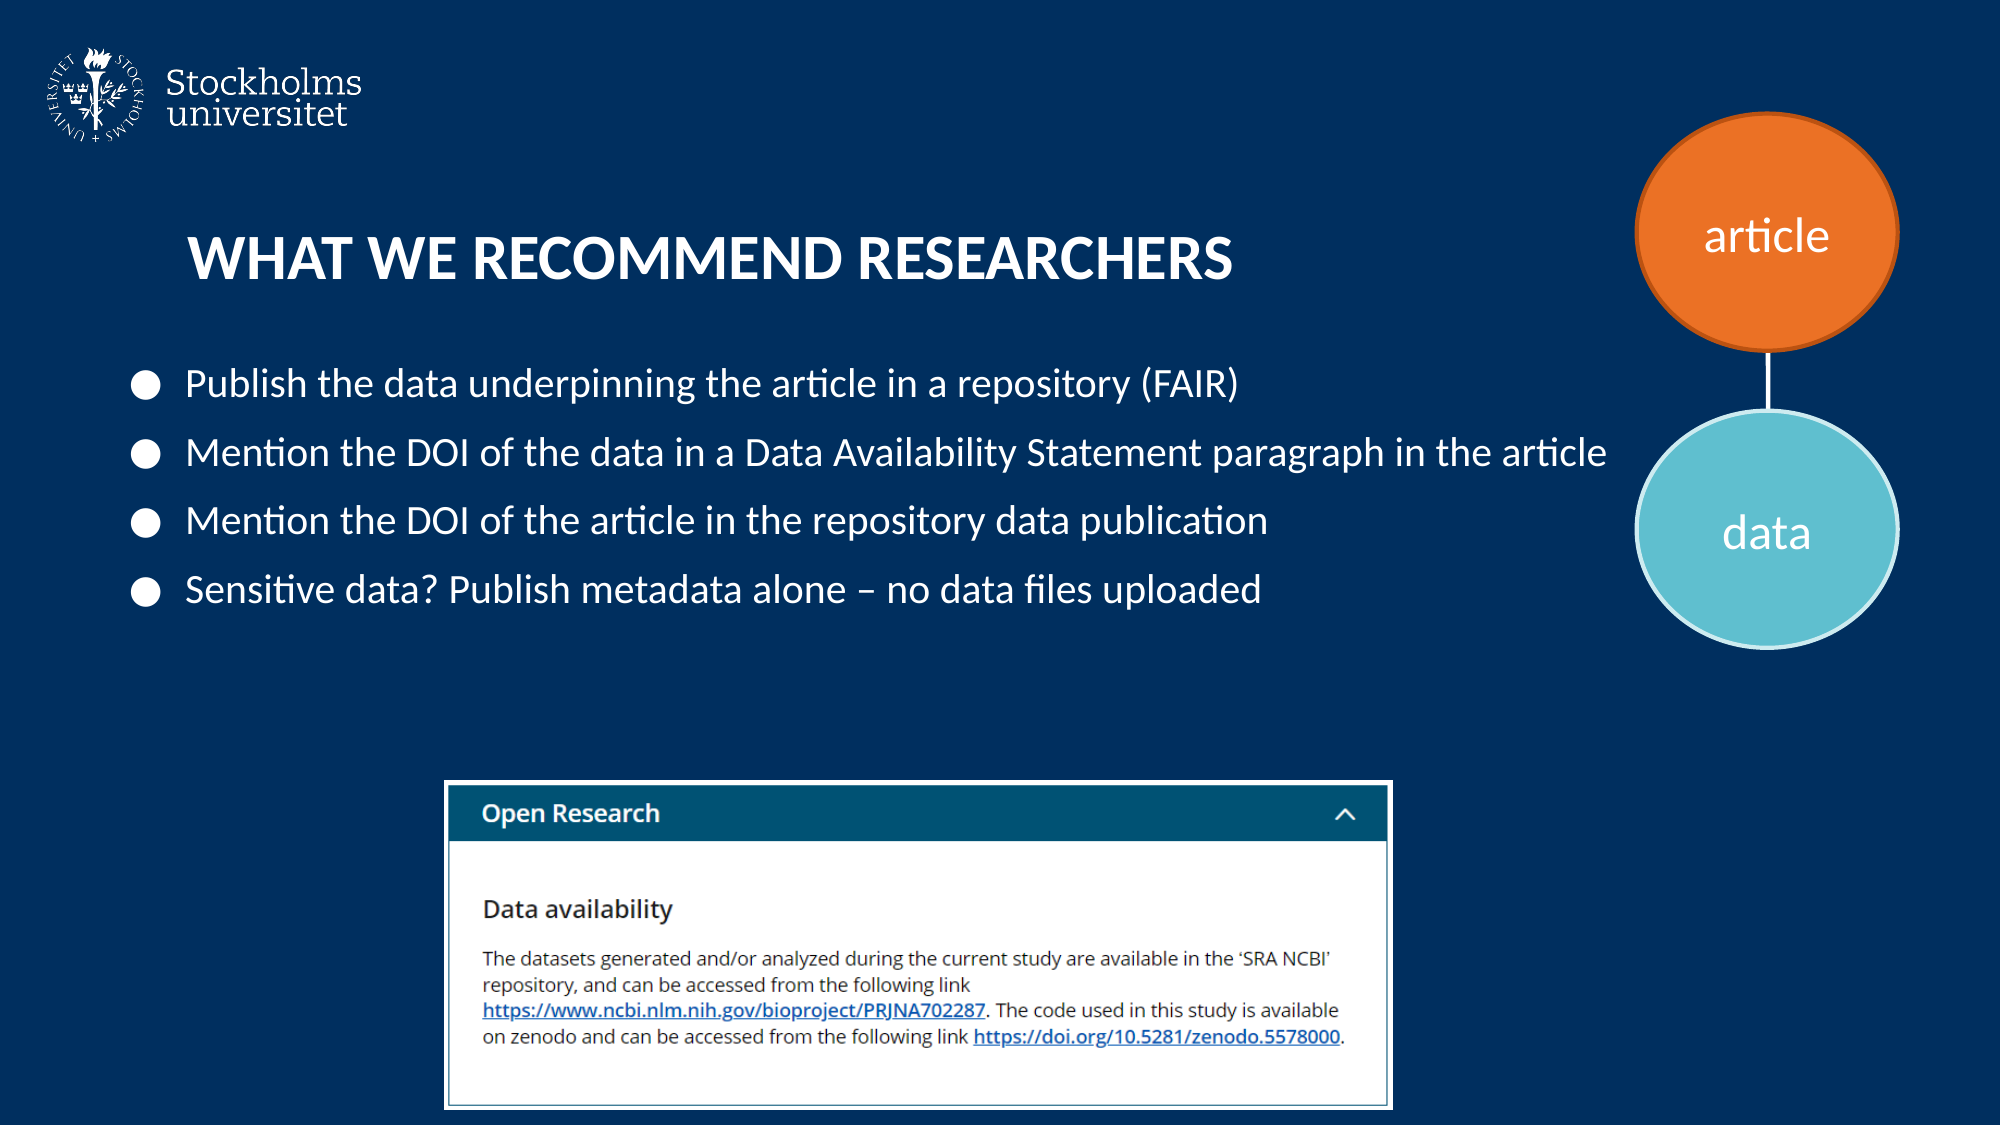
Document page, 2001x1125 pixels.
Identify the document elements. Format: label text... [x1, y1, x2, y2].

text_box data [1634, 408, 1900, 650]
picture [444, 780, 1394, 1110]
list Publish the data underpinning the article in a repository (FAIR) Mention the DOI of the data in a Data Availability Statement paragraph in the article Mention the DOI of the article in the repository data publication Sensitive data? Publish metadata alone – no data files uploaded [114, 338, 1685, 866]
picture [47, 47, 361, 142]
title WHAT WE RECOMMEND RESEARCHERS [173, 208, 1366, 338]
text_box article [1634, 111, 1900, 353]
